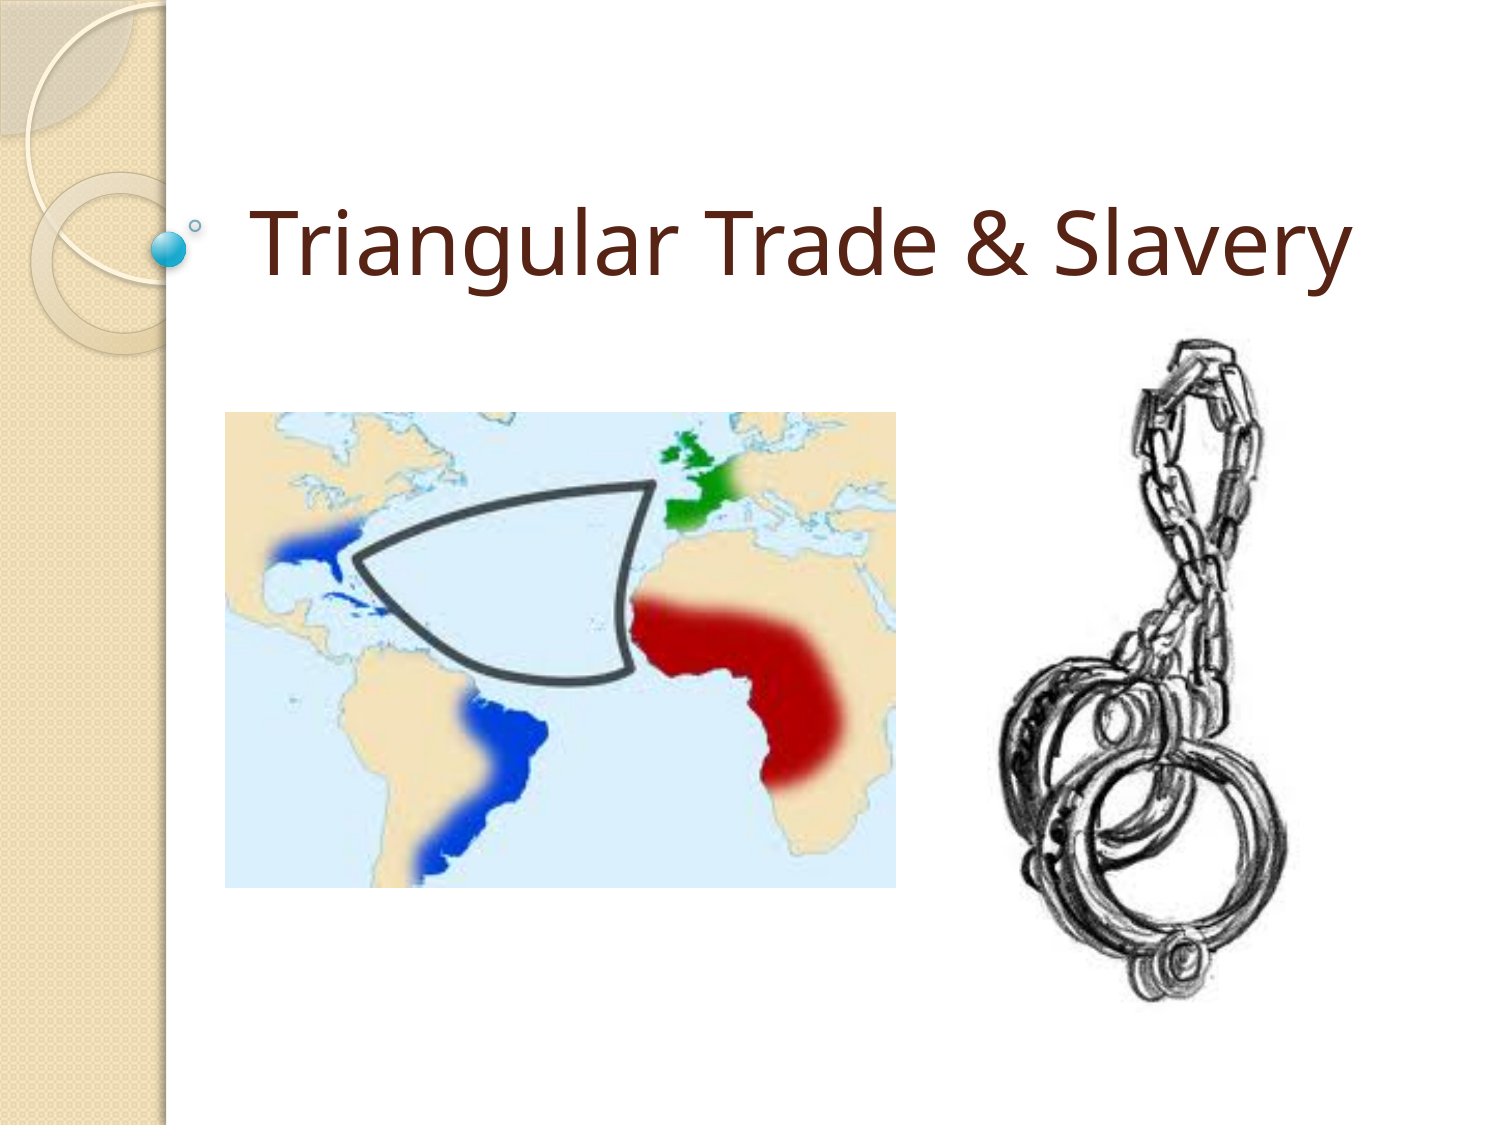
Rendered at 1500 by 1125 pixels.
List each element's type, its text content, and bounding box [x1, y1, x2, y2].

picture [224, 412, 897, 888]
title Triangular Trade & Slavery [234, 59, 1450, 301]
picture [987, 323, 1301, 1013]
